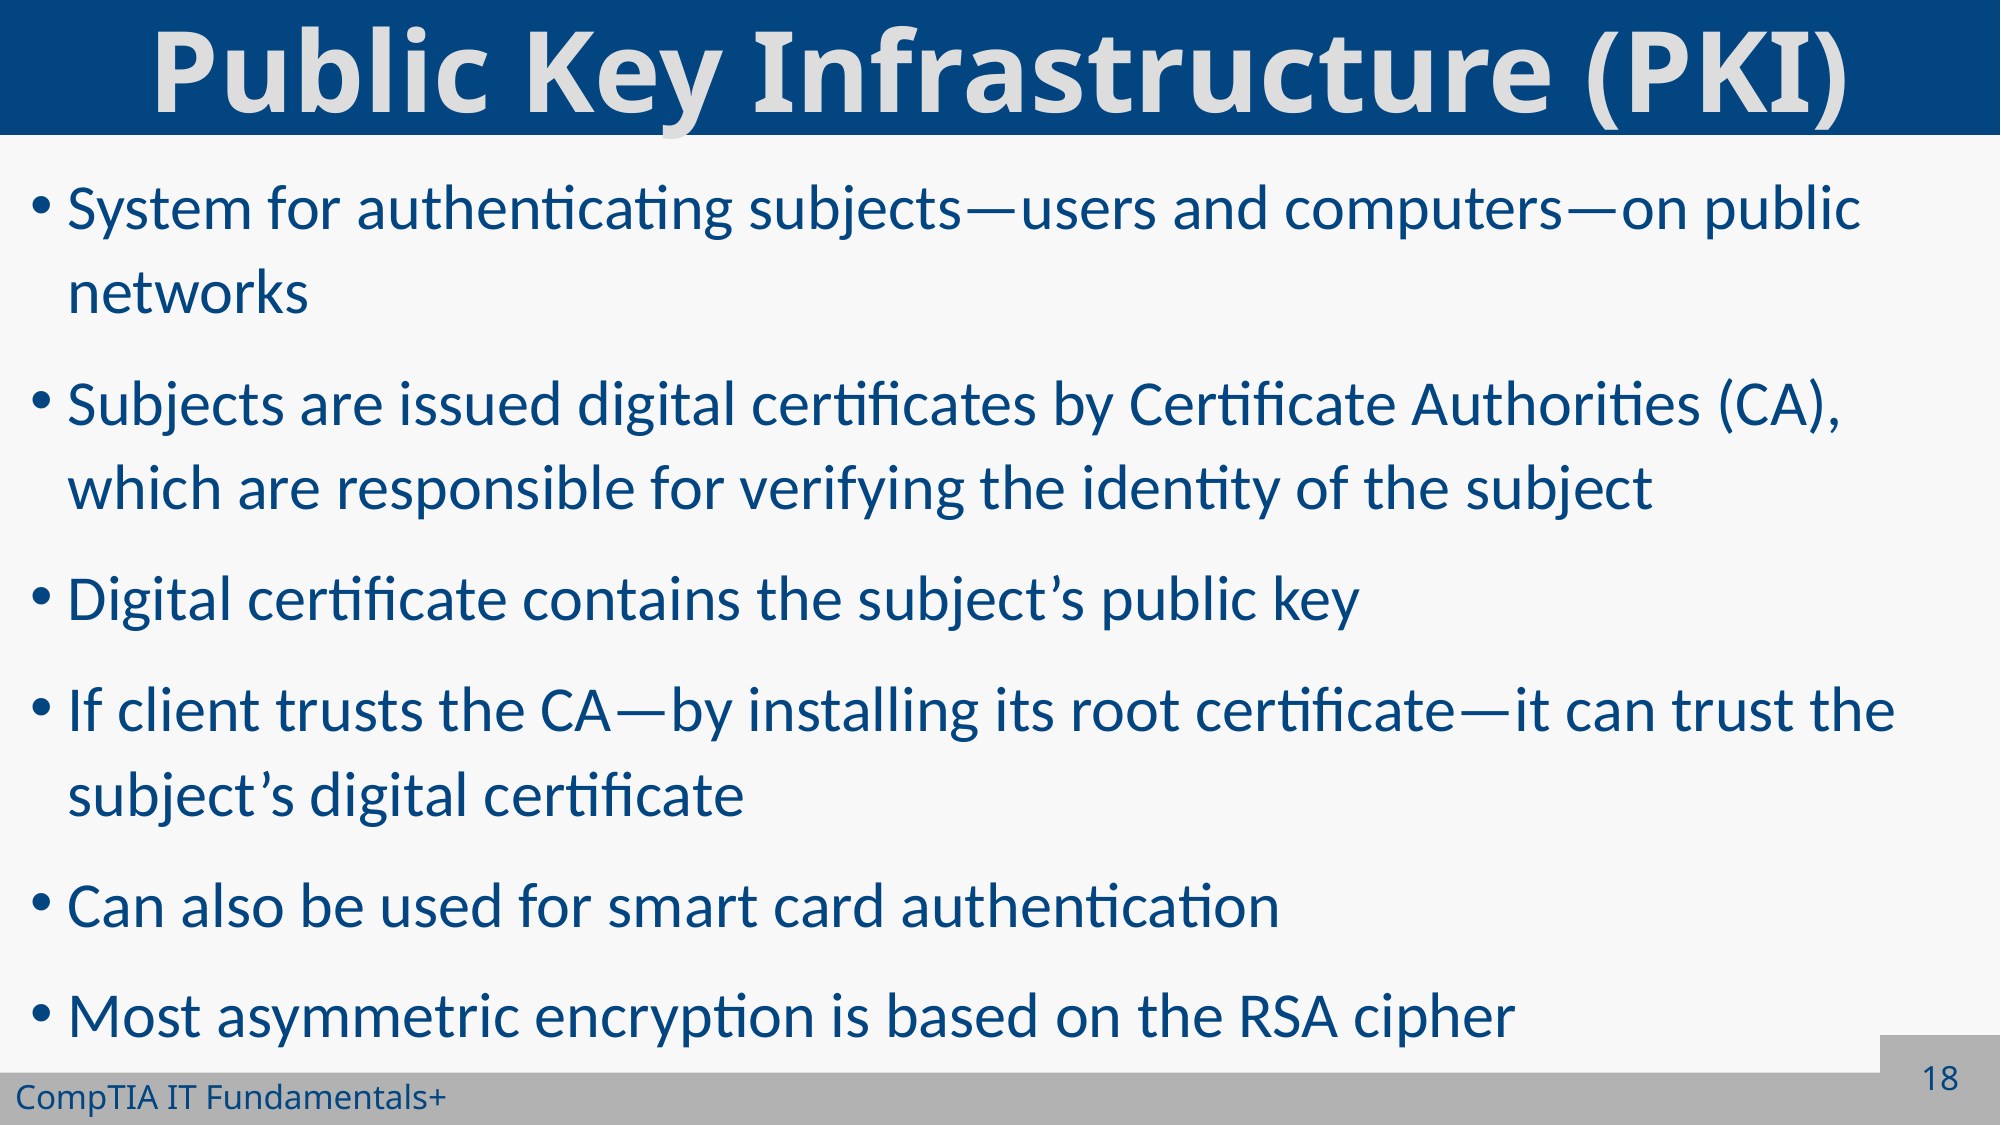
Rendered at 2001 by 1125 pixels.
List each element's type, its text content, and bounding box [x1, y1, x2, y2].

slide_number 18 [1880, 1035, 2000, 1125]
list System for authenticating subjects—users and computers—on public networks Subjects are issued digital certificates by Certificate Authorities (CA), which are responsible for verifying the identity of the subject Digital certificate contains the subject’s public key If client trusts the CA—by installing its root certificate—it can trust the subject’s digital certificate Can also be used for smart card authentication Most asymmetric encryption is based on the RSA cipher [15, 149, 1980, 1065]
title Public Key Infrastructure (PKI) [0, 0, 2000, 135]
footer CompTIA IT Fundamentals+ [0, 1072, 1880, 1125]
